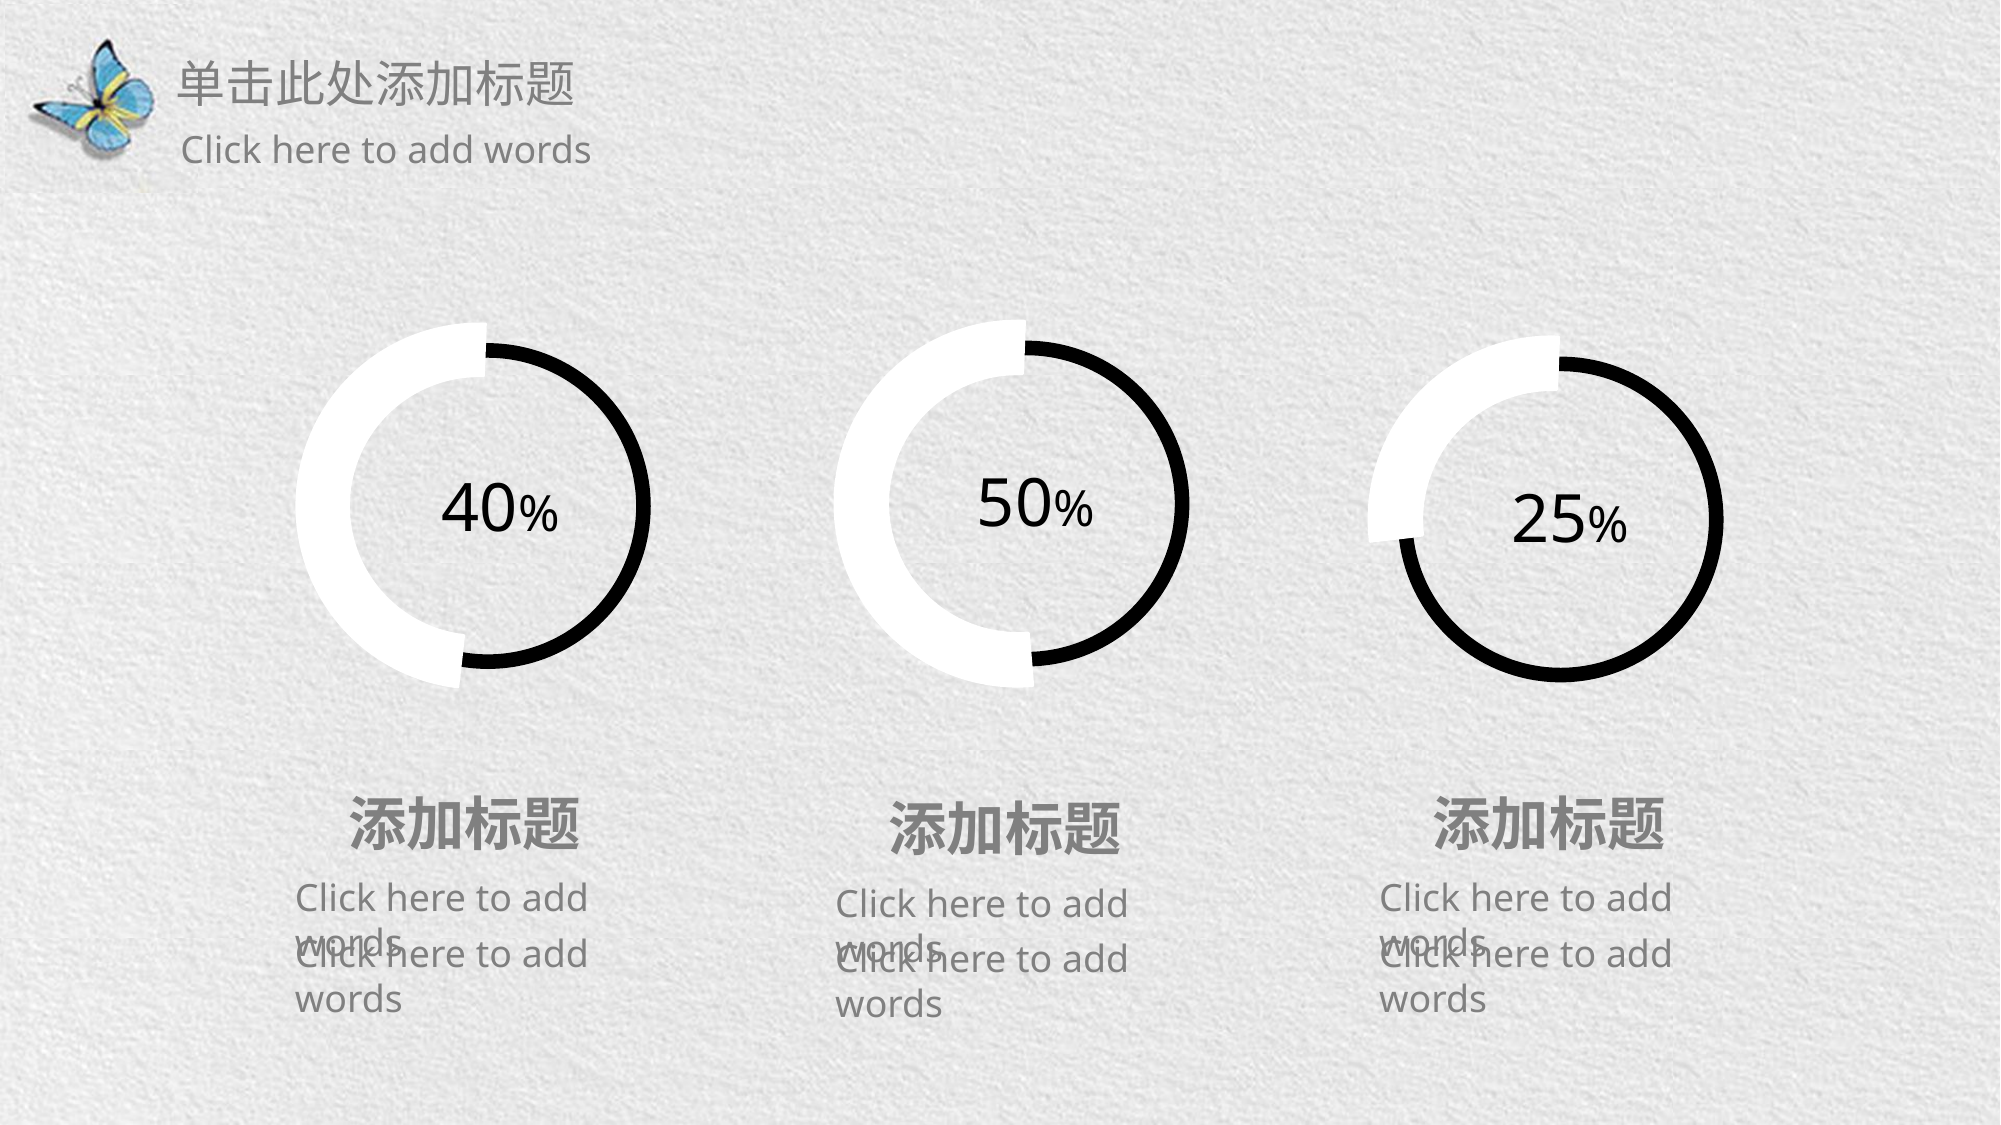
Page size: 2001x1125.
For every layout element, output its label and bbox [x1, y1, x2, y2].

text_box [835, 321, 1200, 686]
text_box [1369, 336, 1735, 702]
text_box [0, 0, 2000, 1125]
picture [5, 4, 198, 193]
text_box [296, 323, 662, 689]
